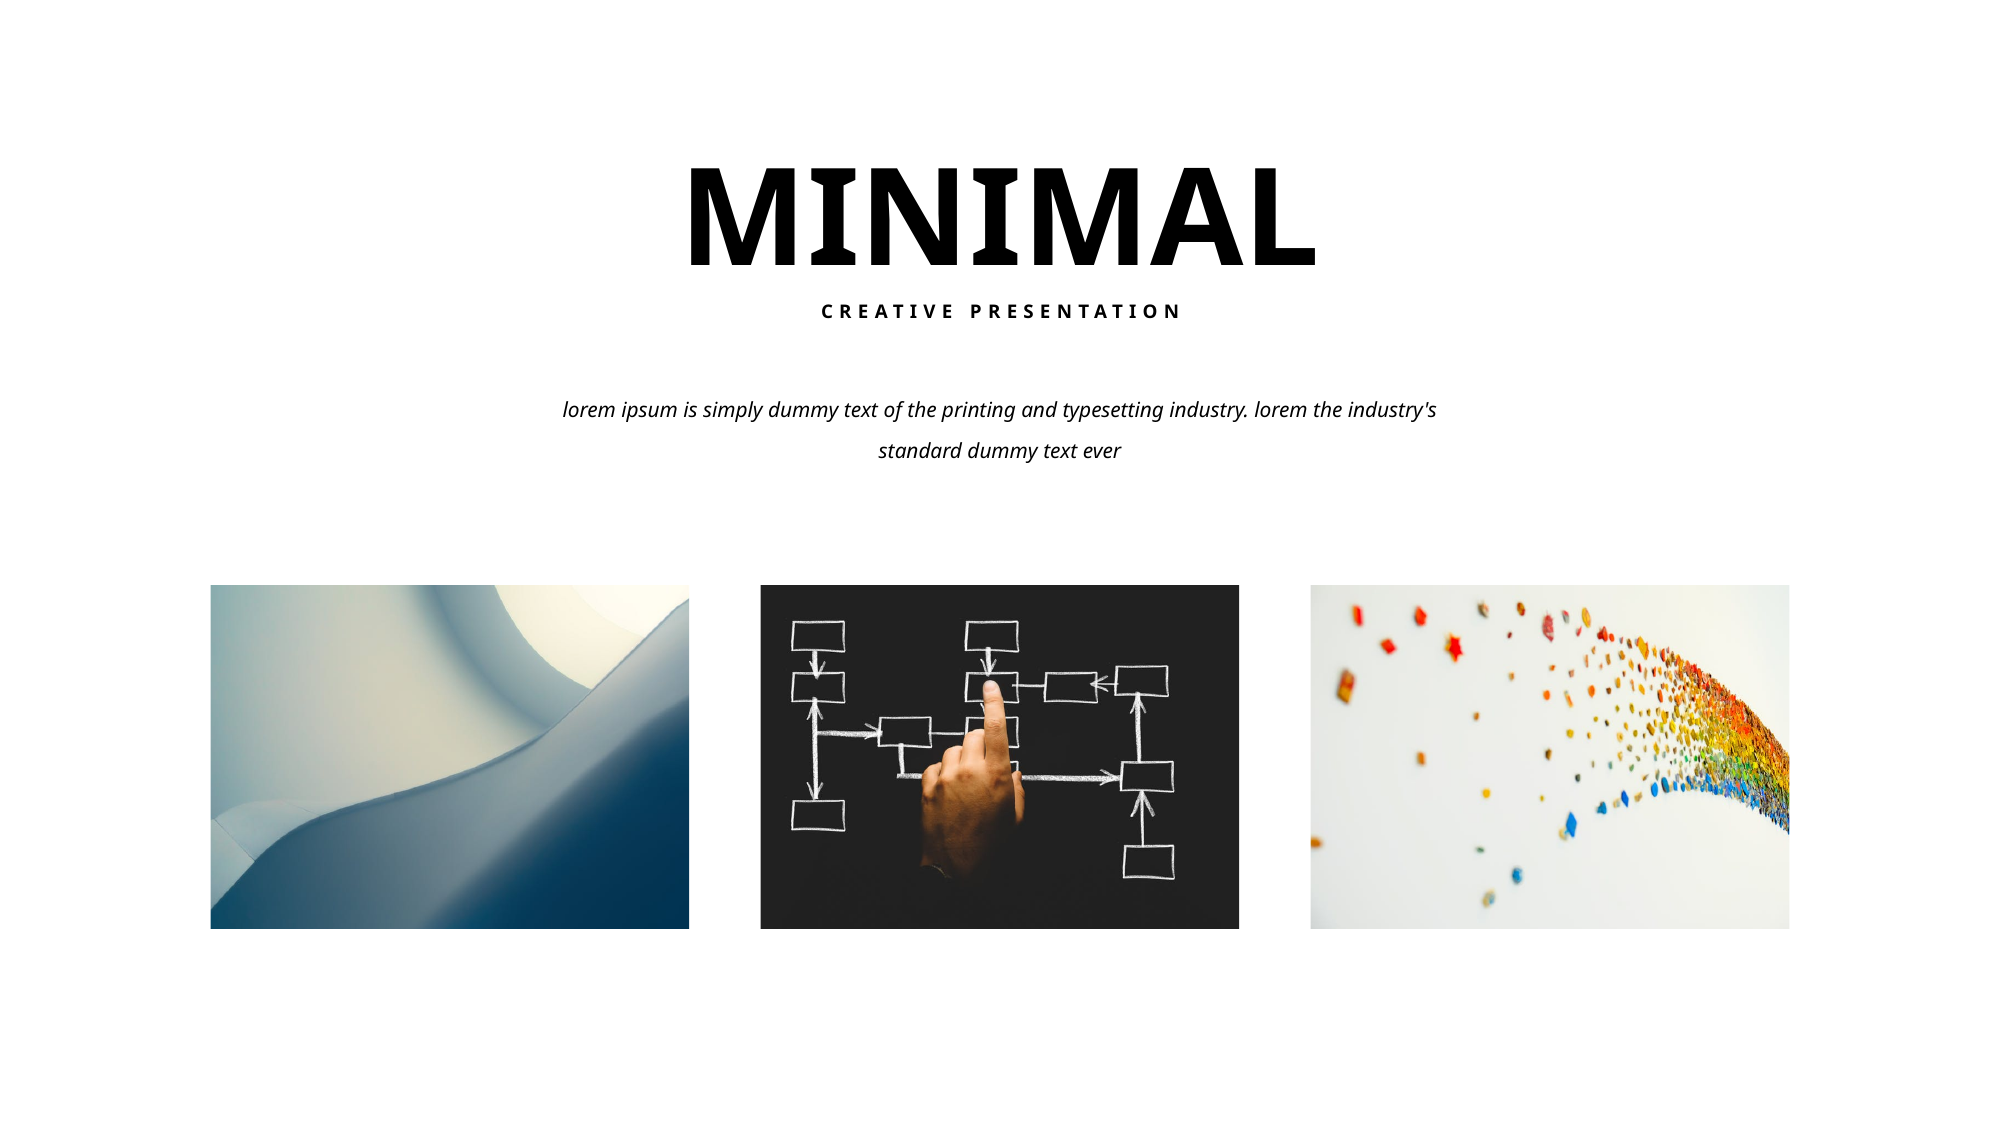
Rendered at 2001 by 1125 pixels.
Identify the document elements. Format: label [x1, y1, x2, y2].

picture [1310, 585, 1790, 929]
picture [210, 585, 690, 929]
text_box [538, 122, 1462, 466]
picture [760, 585, 1240, 929]
